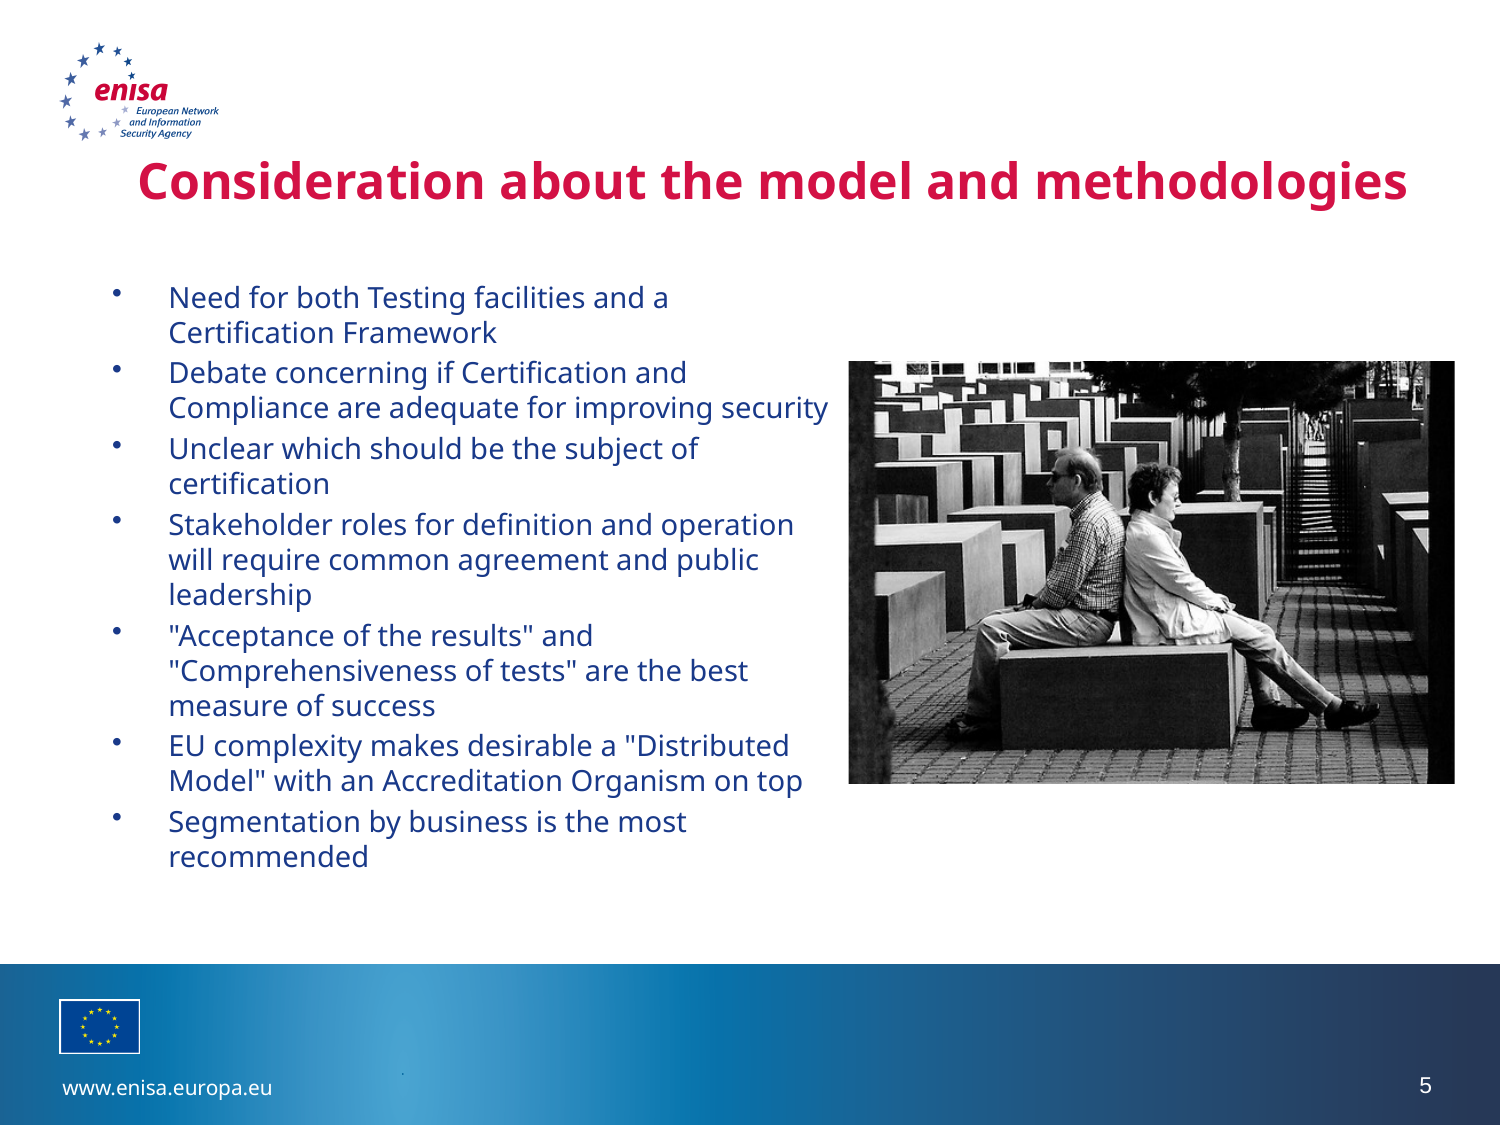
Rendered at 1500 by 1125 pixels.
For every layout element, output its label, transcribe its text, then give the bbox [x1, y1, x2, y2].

picture [710, 964, 714, 1125]
picture [59, 42, 219, 141]
picture [716, 964, 1500, 1125]
list Need for both Testing facilities and a Certification Framework Debate concerning if Certification and Compliance are adequate for improving security Unclear which should be the subject of certification Stakeholder roles for definition and operation will require common agreement and public leadership "Acceptance of the results" and "Comprehensiveness of tests" are the best measure of success EU complexity makes desirable a "Distributed Model" with an Accreditation Organism on top Segmentation by business is the most recommended [112, 278, 837, 917]
picture [848, 361, 1455, 784]
picture [180, 964, 669, 1125]
title Consideration about the model and methodologies [137, 149, 1438, 327]
picture [0, 964, 146, 1125]
